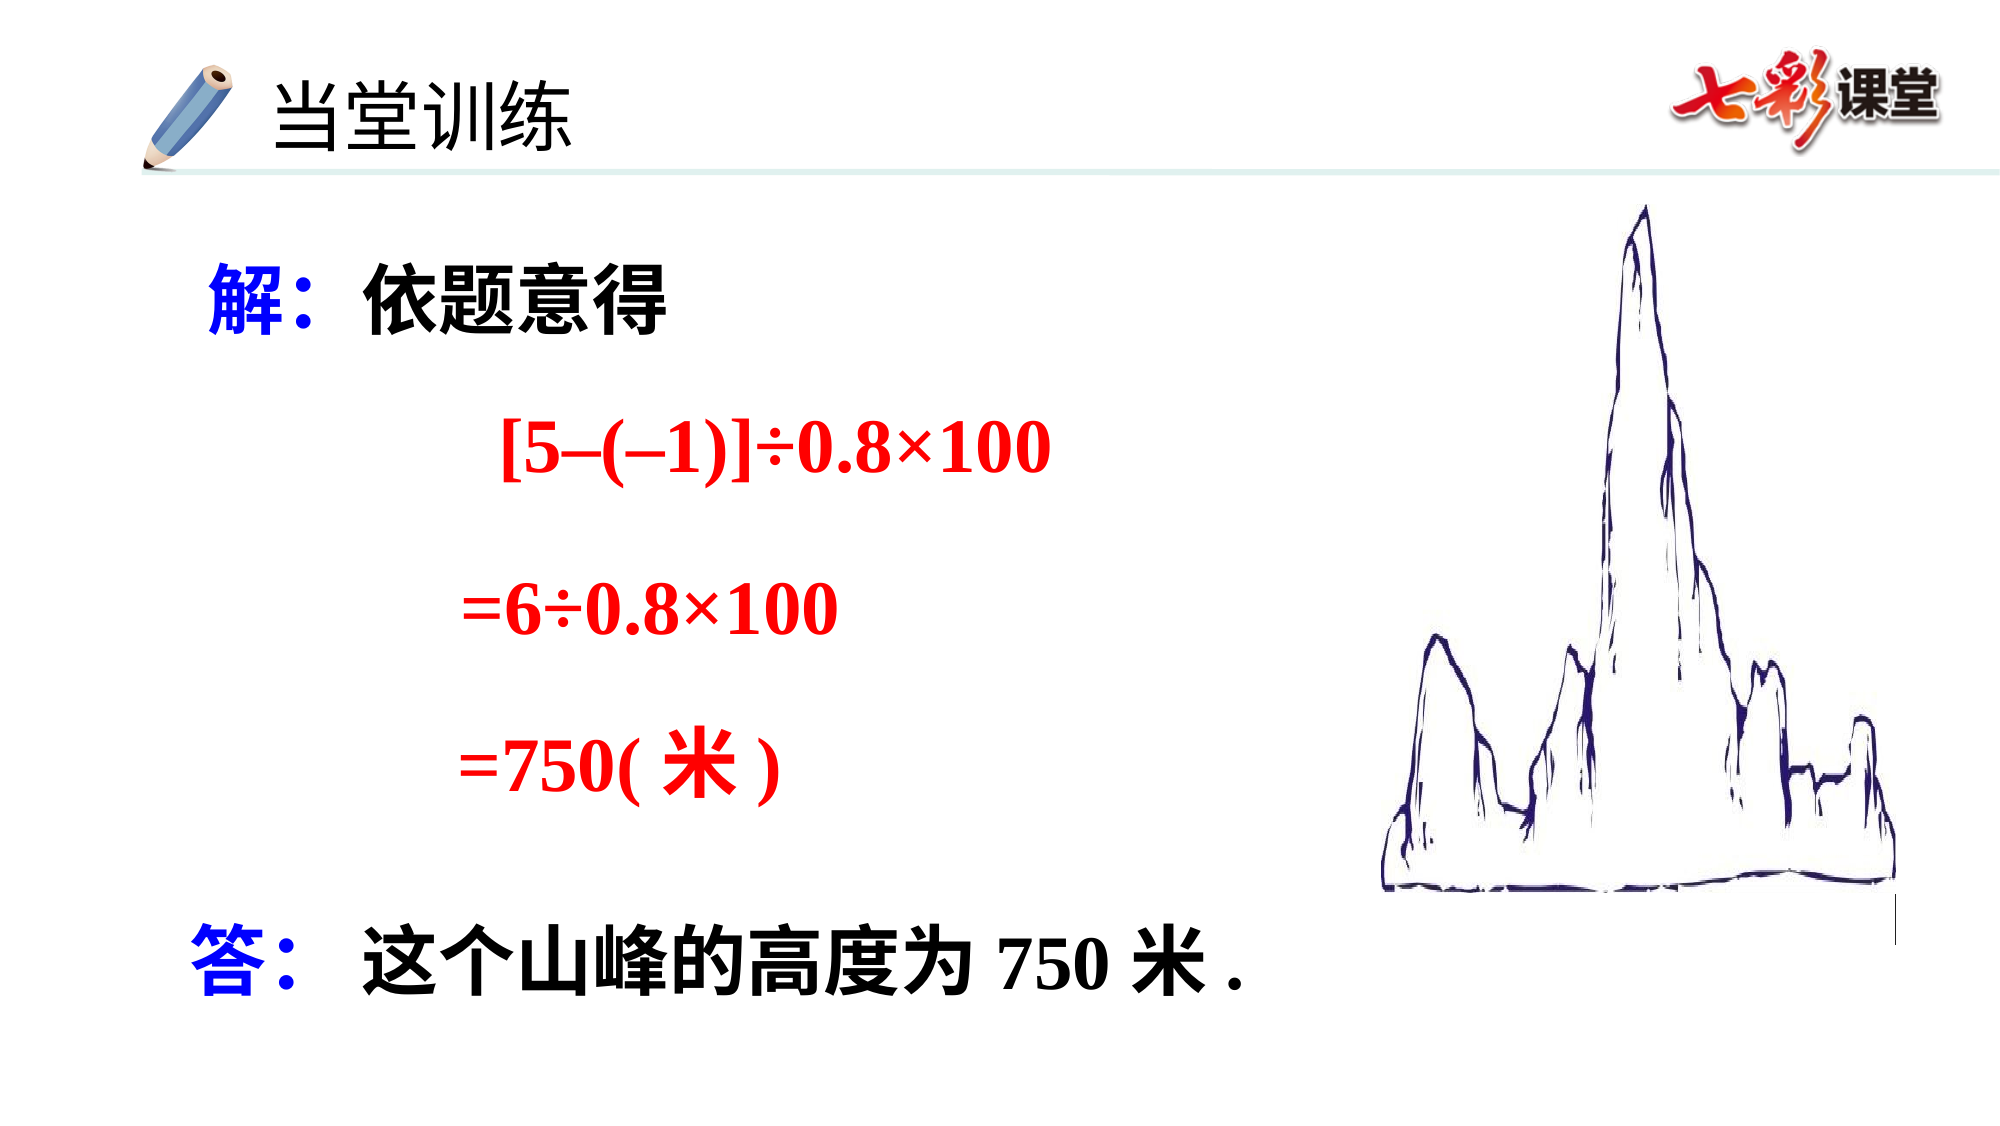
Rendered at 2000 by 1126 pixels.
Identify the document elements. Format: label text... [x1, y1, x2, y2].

picture [133, 42, 242, 195]
text_box 答： 这个山峰的高度为750米. [133, 855, 1391, 1015]
text_box 解：依题意得 [151, 195, 809, 354]
text_box [5–(–1)]÷0.8×100 [461, 338, 1342, 498]
text_box =6÷0.8×100 [423, 500, 968, 660]
text_box =750(米) [420, 657, 950, 817]
picture [1666, 42, 1948, 157]
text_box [1353, 204, 1896, 964]
